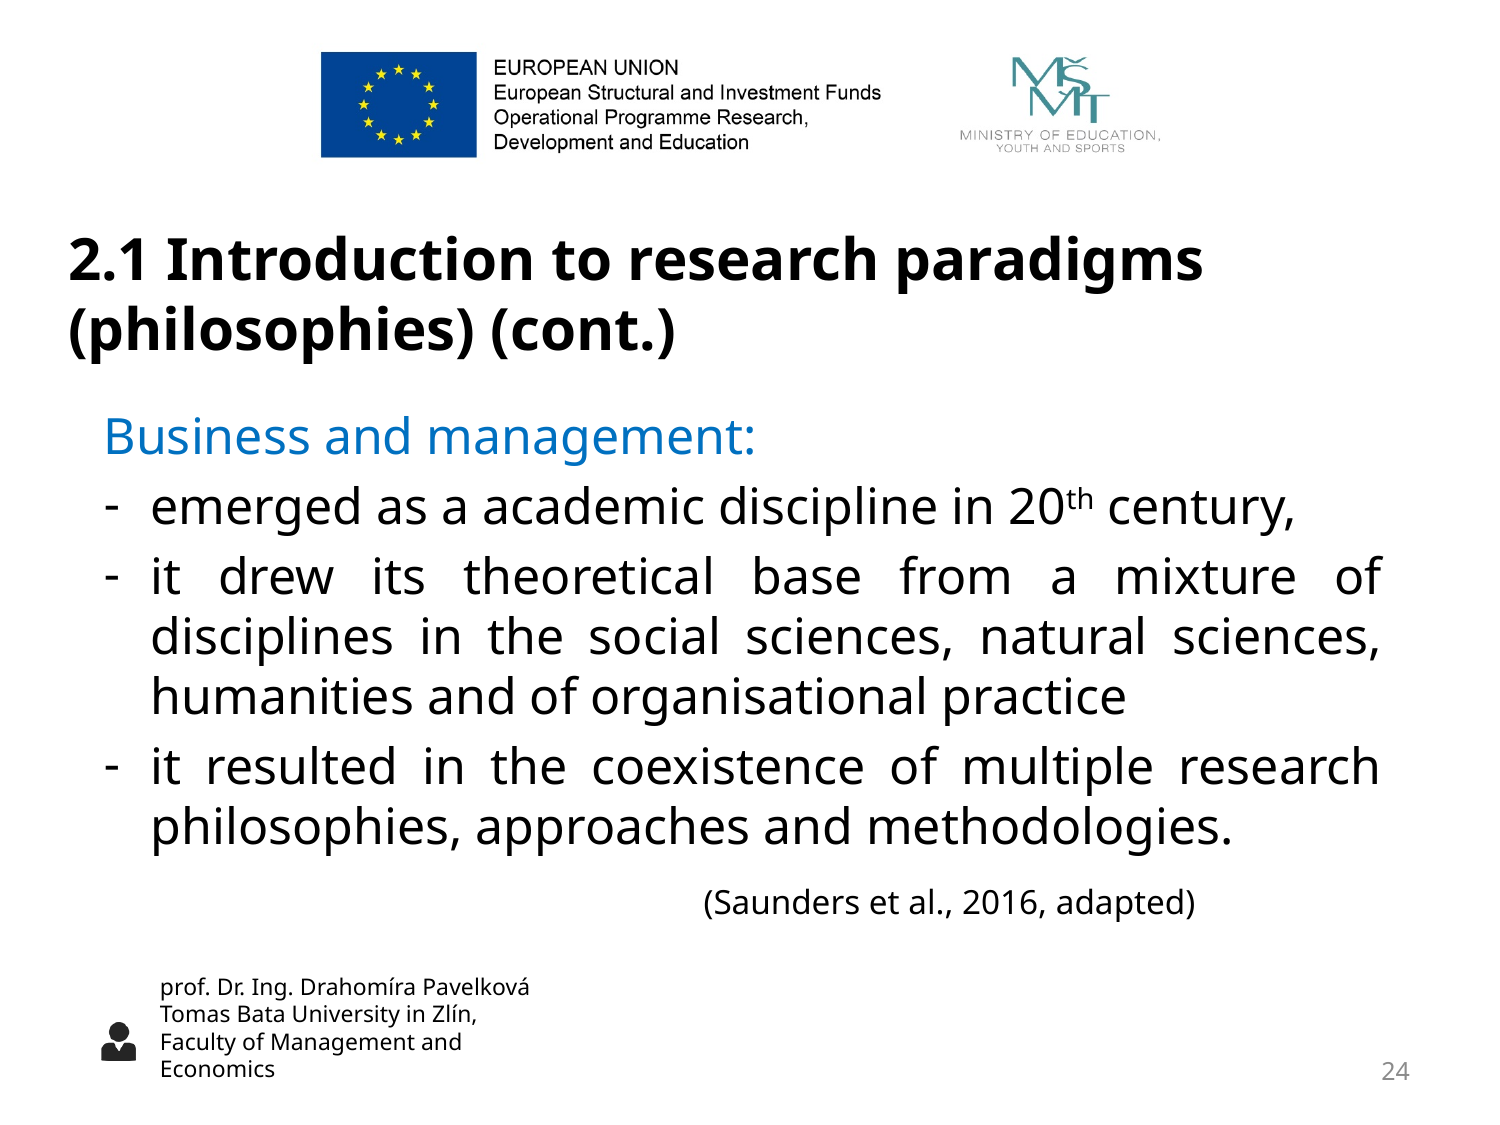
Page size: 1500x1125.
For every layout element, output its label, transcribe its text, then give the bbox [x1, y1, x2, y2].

text_box fhs.utb.cz [1187, 1000, 1500, 1083]
slide_number 24 [1074, 1042, 1425, 1103]
title 2.1 Introduction to research paradigms (philosophies) (cont.) [53, 209, 1471, 375]
footer prof. Dr. Ing. Drahomíra Pavelková Tomas Bata University in Zlín, Faculty of Management and Economics [145, 999, 573, 1083]
subtitle Business and management: emerged as a academic discipline in 20th century, it drew its theoretical base from a mixture of disciplines in the social sciences, natural sciences, humanities and of organisational practice it resulted in the coexistence of multiple research philosophies, approaches and methodologies. (Saunders et al., 2016, adapted) [88, 397, 1398, 965]
picture [101, 1021, 136, 1062]
picture [268, 0, 1212, 210]
